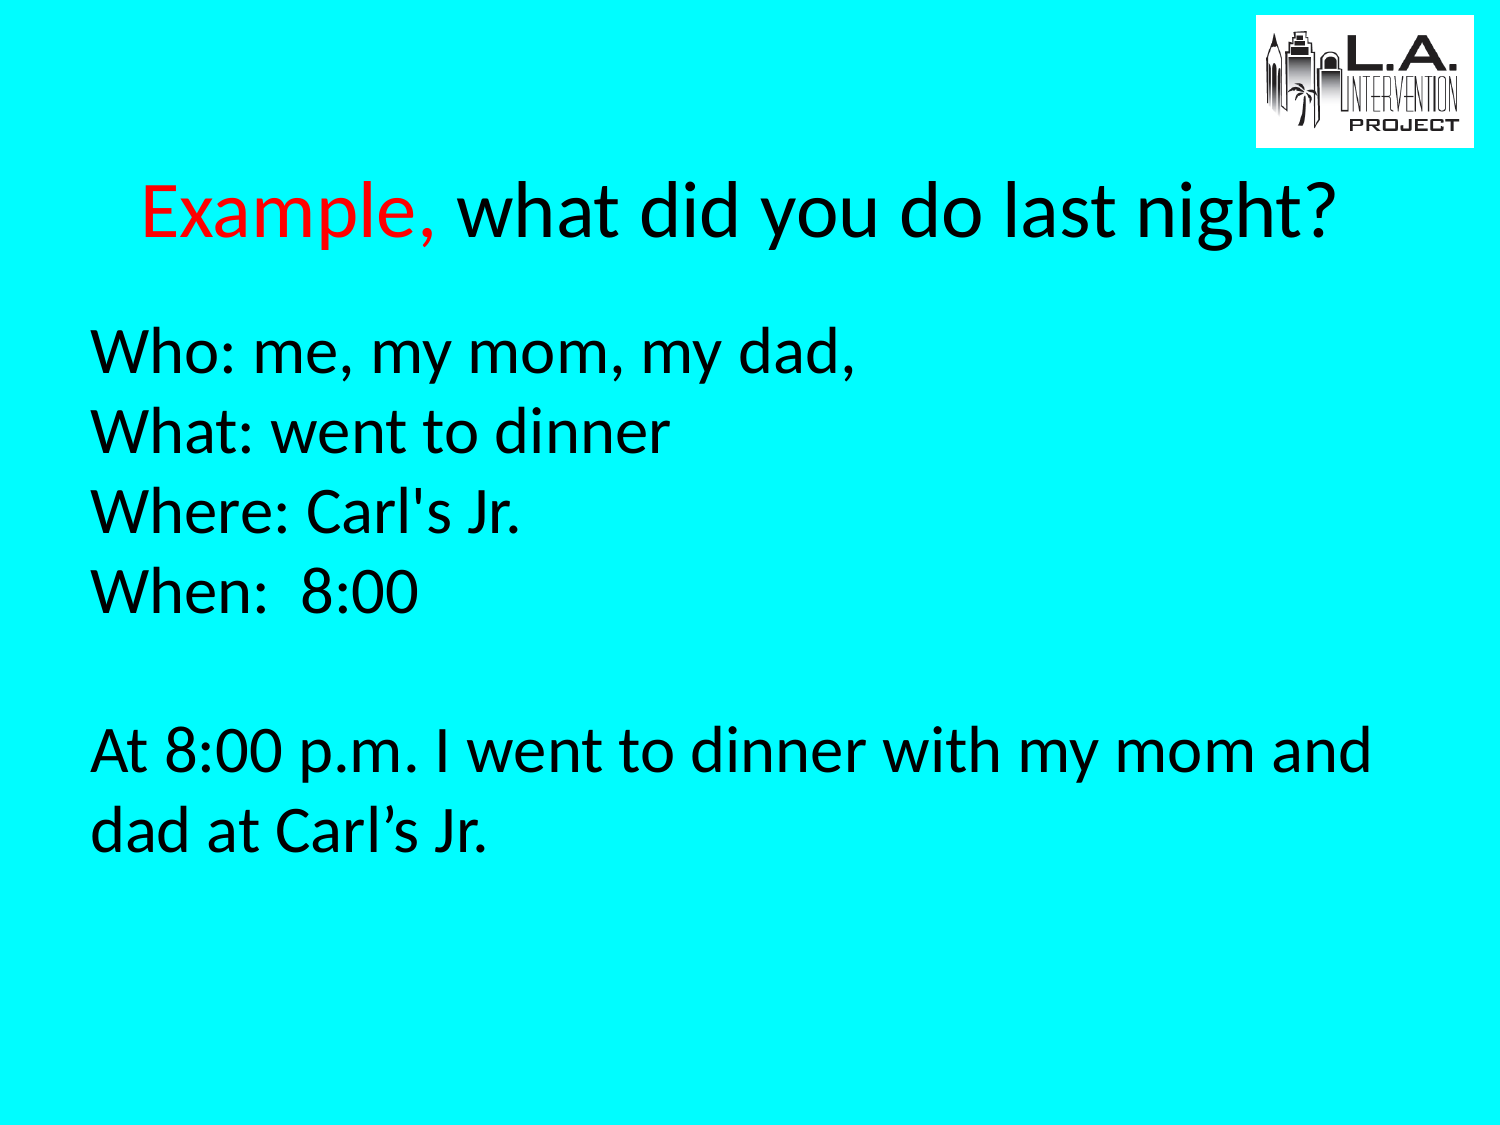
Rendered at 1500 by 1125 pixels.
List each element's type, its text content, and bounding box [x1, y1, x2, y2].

title Example, what did you do last night? [75, 111, 1425, 298]
list Who: me, my mom, my dad, What: went to dinner Where: Carl's Jr. When: 8:00 At 8:00 p.m. I went to dinner with my mom and dad at Carl’s Jr. [75, 298, 1425, 1042]
picture [1256, 14, 1474, 149]
